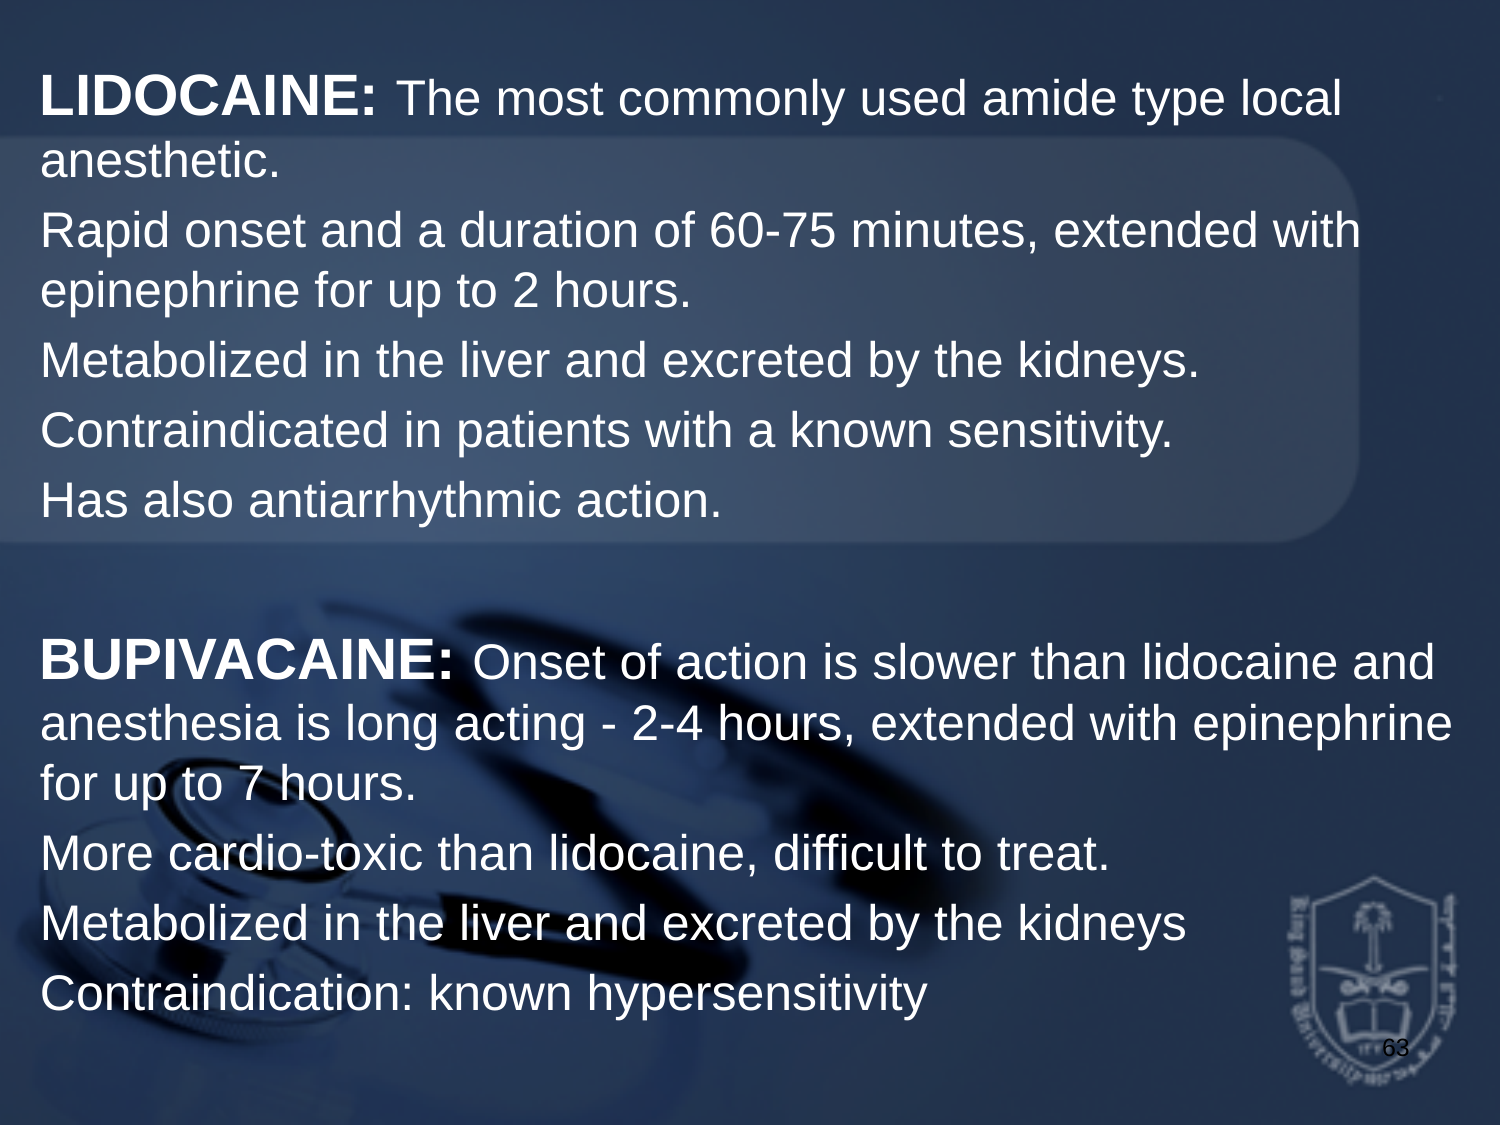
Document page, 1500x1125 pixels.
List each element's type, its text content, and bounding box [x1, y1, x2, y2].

picture [0, 0, 1500, 1125]
list LIDOCAINE: The most commonly used amide type local anesthetic. Rapid onset and a duration of 60-75 minutes, extended with epinephrine for up to 2 hours. Metabolized in the liver and excreted by the kidneys. Contraindicated in patients with a known sensitivity. Has also antiarrhythmic action. BUPIVACAINE: Onset of action is slower than lidocaine and anesthesia is long acting - 2-4 hours, extended with epinephrine for up to 7 hours. More cardio-toxic than lidocaine, difficult to treat. Metabolized in the liver and excreted by the kidneys Contraindication: known hypersensitivity [24, 50, 1488, 1100]
slide_number 63 [1074, 1024, 1426, 1103]
